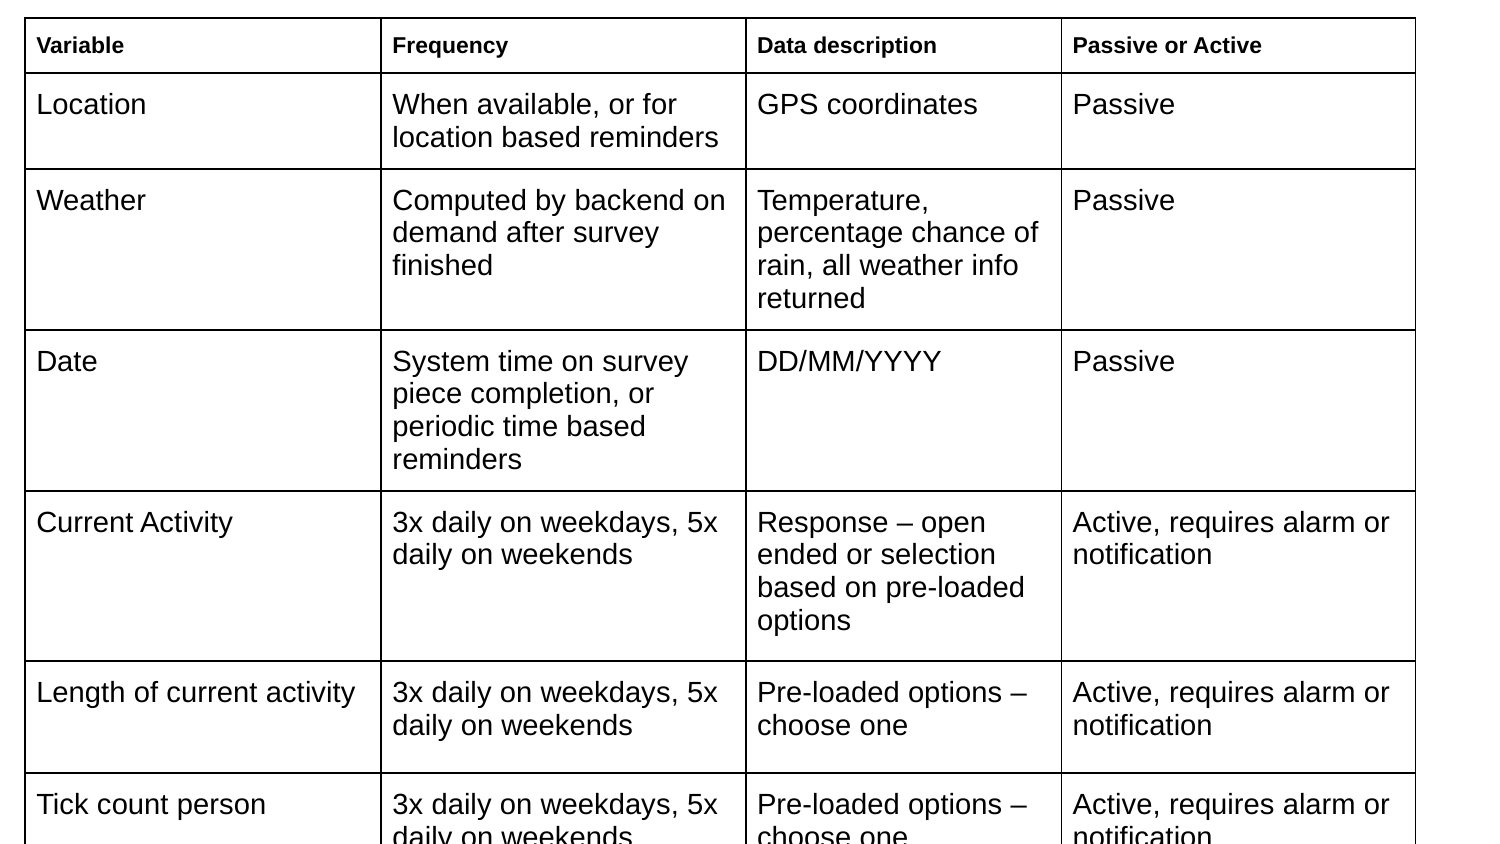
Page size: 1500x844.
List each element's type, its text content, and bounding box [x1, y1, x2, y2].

table_cell Passive [1062, 74, 1415, 168]
table_cell Active, requires alarm or notification [1062, 492, 1415, 660]
table_cell GPS coordinates [747, 74, 1061, 168]
table_cell Temperature, percentage chance of rain, all weather info returned [747, 170, 1061, 329]
table_header Data description [747, 19, 1061, 72]
table_cell Current Activity [26, 492, 380, 660]
table_cell When available, or for location based reminders [382, 74, 745, 168]
table_cell 3x daily on weekdays, 5x daily on weekends [382, 774, 745, 844]
table_cell Active, requires alarm or notification [1062, 662, 1415, 772]
table_cell Location [26, 74, 380, 168]
table_cell 3x daily on weekdays, 5x daily on weekends [382, 492, 745, 660]
table_cell Length of current activity [26, 662, 380, 772]
table_header Frequency [382, 19, 745, 72]
table_cell Passive [1062, 170, 1415, 329]
table_cell Computed by backend on demand after survey finished [382, 170, 745, 329]
table_header Variable [26, 19, 380, 72]
table_cell Pre-loaded options – choose one [747, 774, 1061, 844]
table_cell Response – open ended or selection based on pre-loaded options [747, 492, 1061, 660]
table_header Passive or Active [1062, 19, 1415, 72]
table_cell System time on survey piece completion, or periodic time based reminders [382, 331, 745, 490]
table_cell 3x daily on weekdays, 5x daily on weekends [382, 662, 745, 772]
table_cell Date [26, 331, 380, 490]
table_cell Pre-loaded options – choose one [747, 662, 1061, 772]
table_cell Passive [1062, 331, 1415, 490]
table_cell Active, requires alarm or notification [1062, 774, 1415, 844]
table_cell Weather [26, 170, 380, 329]
table_cell DD/MM/YYYY [747, 331, 1061, 490]
table_cell Tick count person [26, 774, 380, 844]
